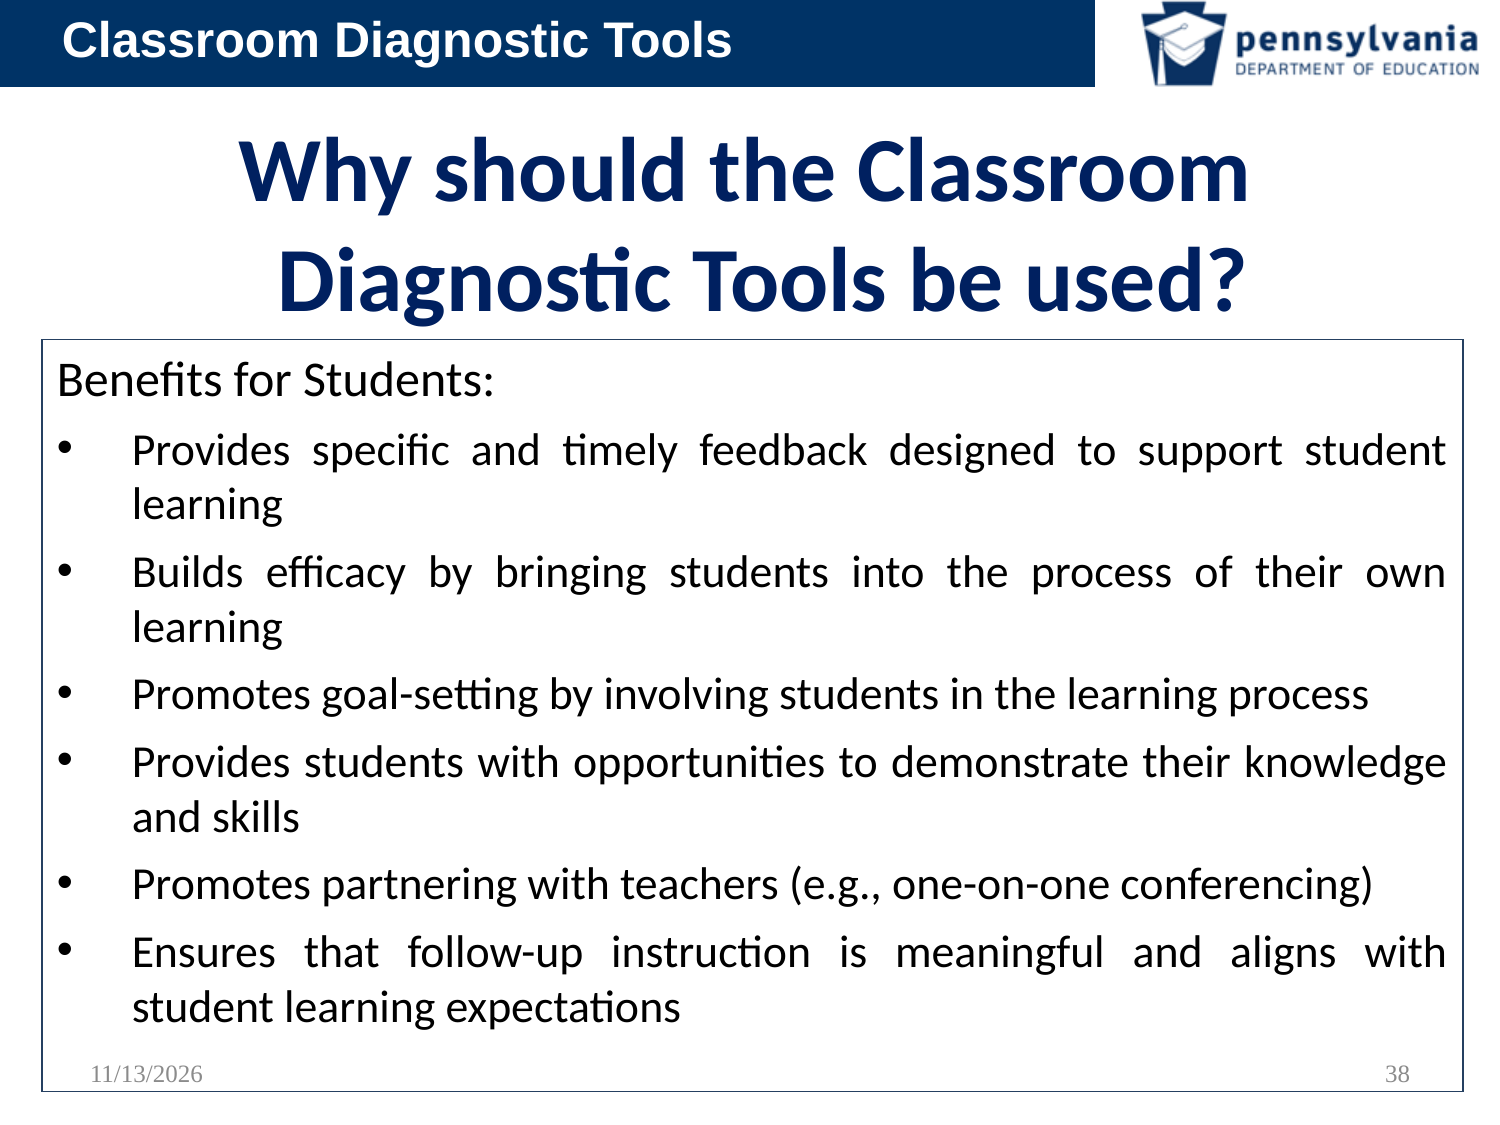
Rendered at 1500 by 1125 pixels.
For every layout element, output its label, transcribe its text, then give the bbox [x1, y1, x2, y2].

picture [1134, 0, 1485, 90]
title Why should the Classroom Diagnostic Tools be used? [70, 171, 1421, 339]
list Benefits for Students: Provides specific and timely feedback designed to support student learning Builds efficacy by bringing students into the process of their own learning Promotes goal-setting by involving students in the learning process Provides students with opportunities to demonstrate their knowledge and skills Promotes partnering with teachers (e.g., one-on-one conferencing) Ensures that follow-up instruction is meaningful and aligns with student learning expectations [41, 339, 1464, 1092]
slide_number 38 [1074, 1042, 1425, 1103]
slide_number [75, 1042, 425, 1103]
